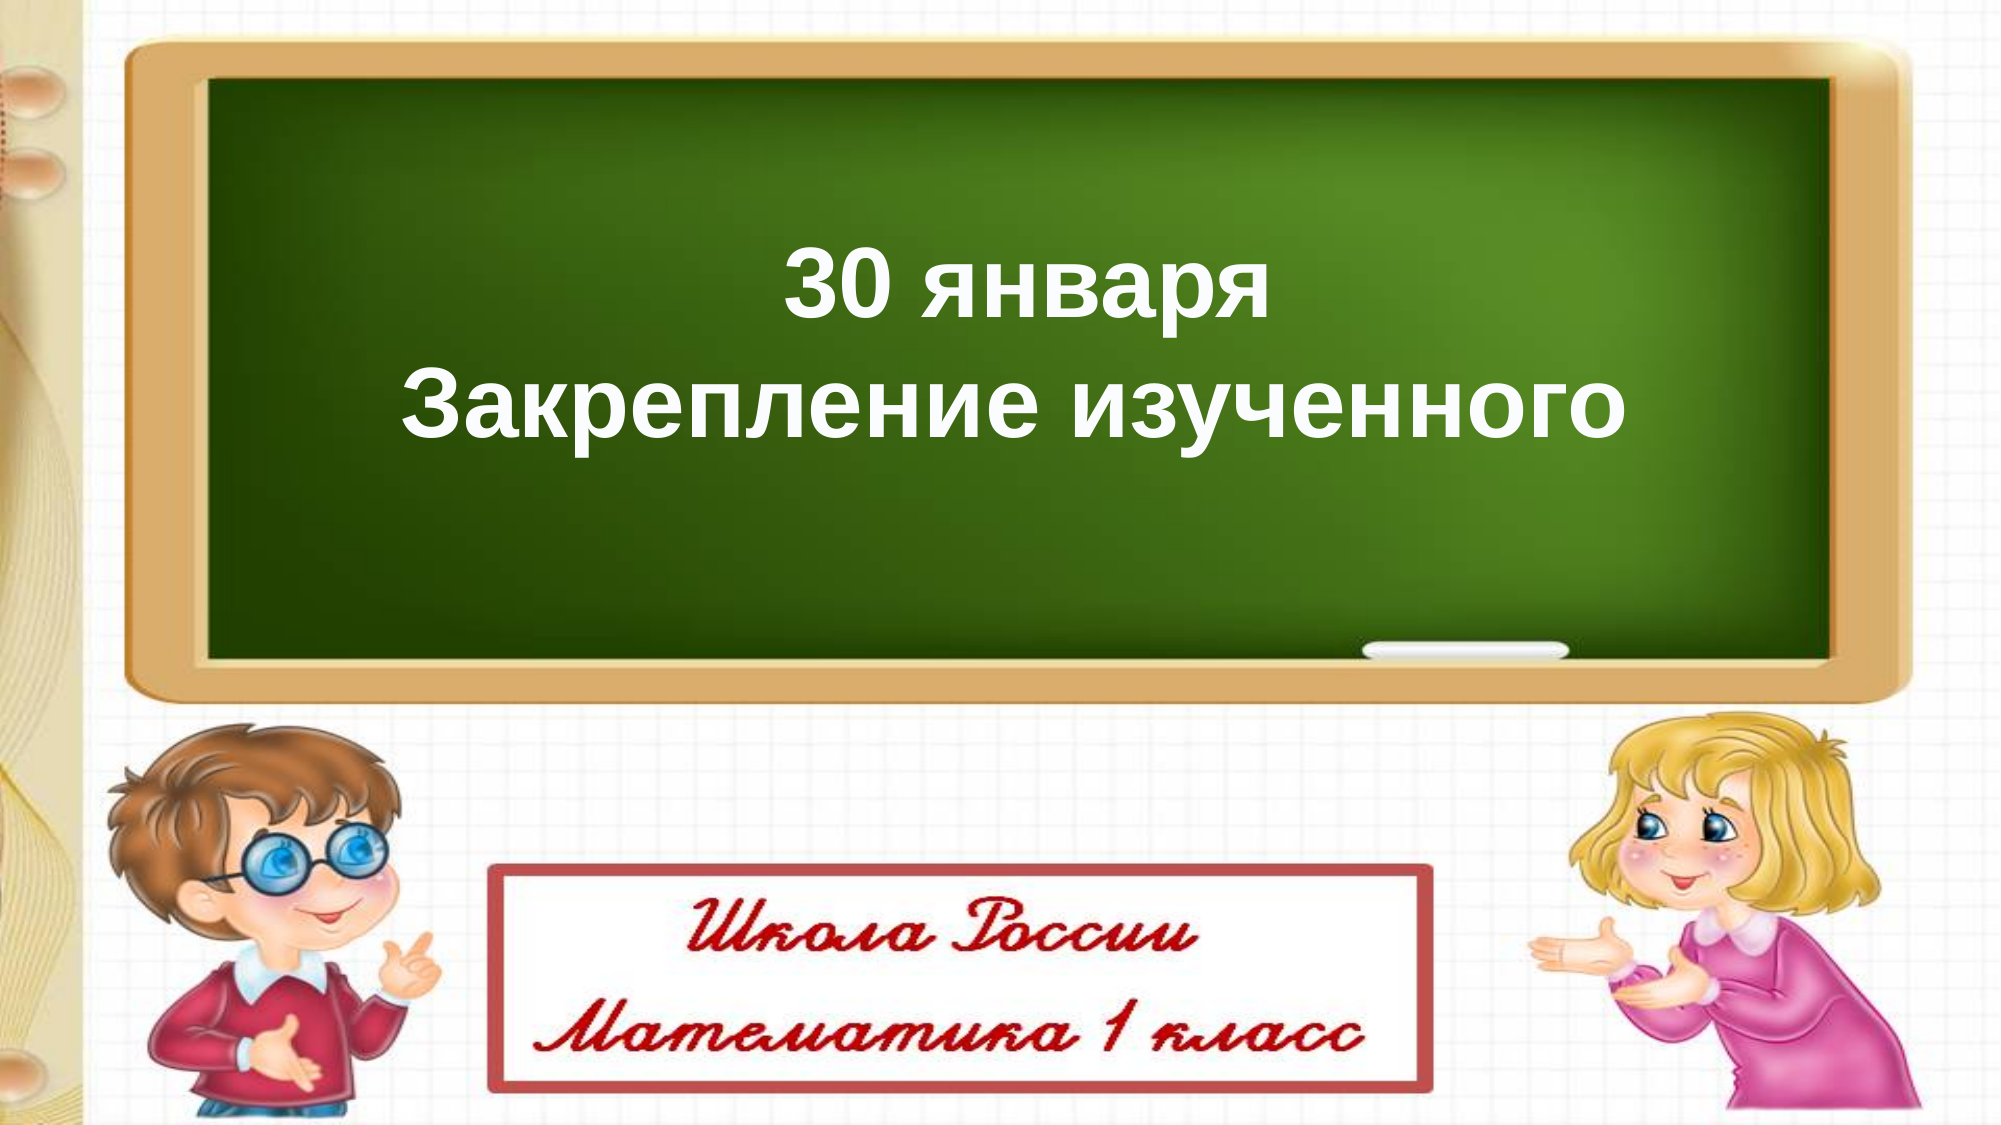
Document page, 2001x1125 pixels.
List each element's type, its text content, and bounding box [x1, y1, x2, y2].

picture [0, 0, 2001, 1125]
text_box 30 января Закрепление изученного [385, 210, 1645, 466]
